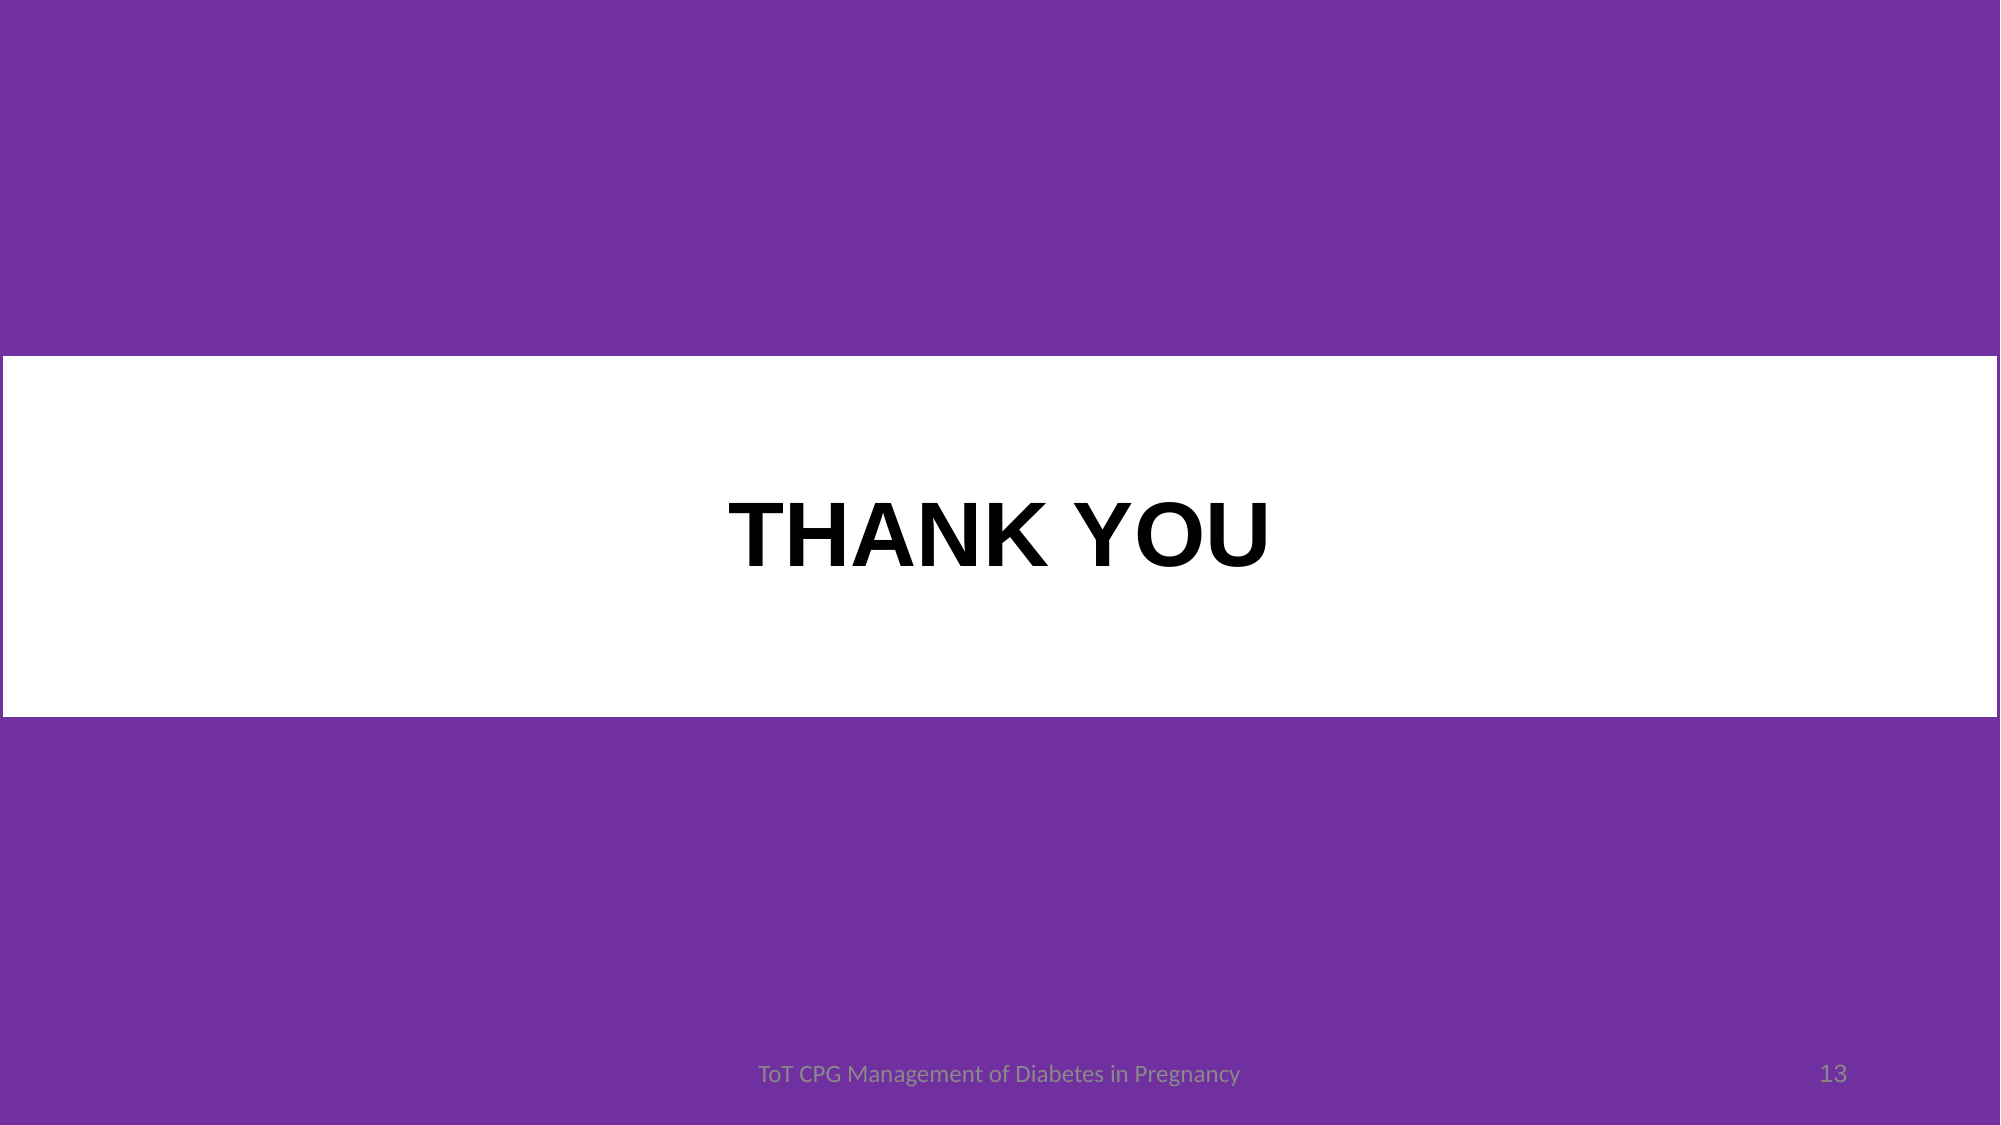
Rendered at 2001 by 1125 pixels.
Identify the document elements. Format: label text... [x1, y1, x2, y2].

slide_number 13 [1412, 1042, 1863, 1103]
title THANK YOU [9, 362, 1992, 712]
footer ToT CPG Management of Diabetes in Pregnancy [662, 1042, 1338, 1103]
